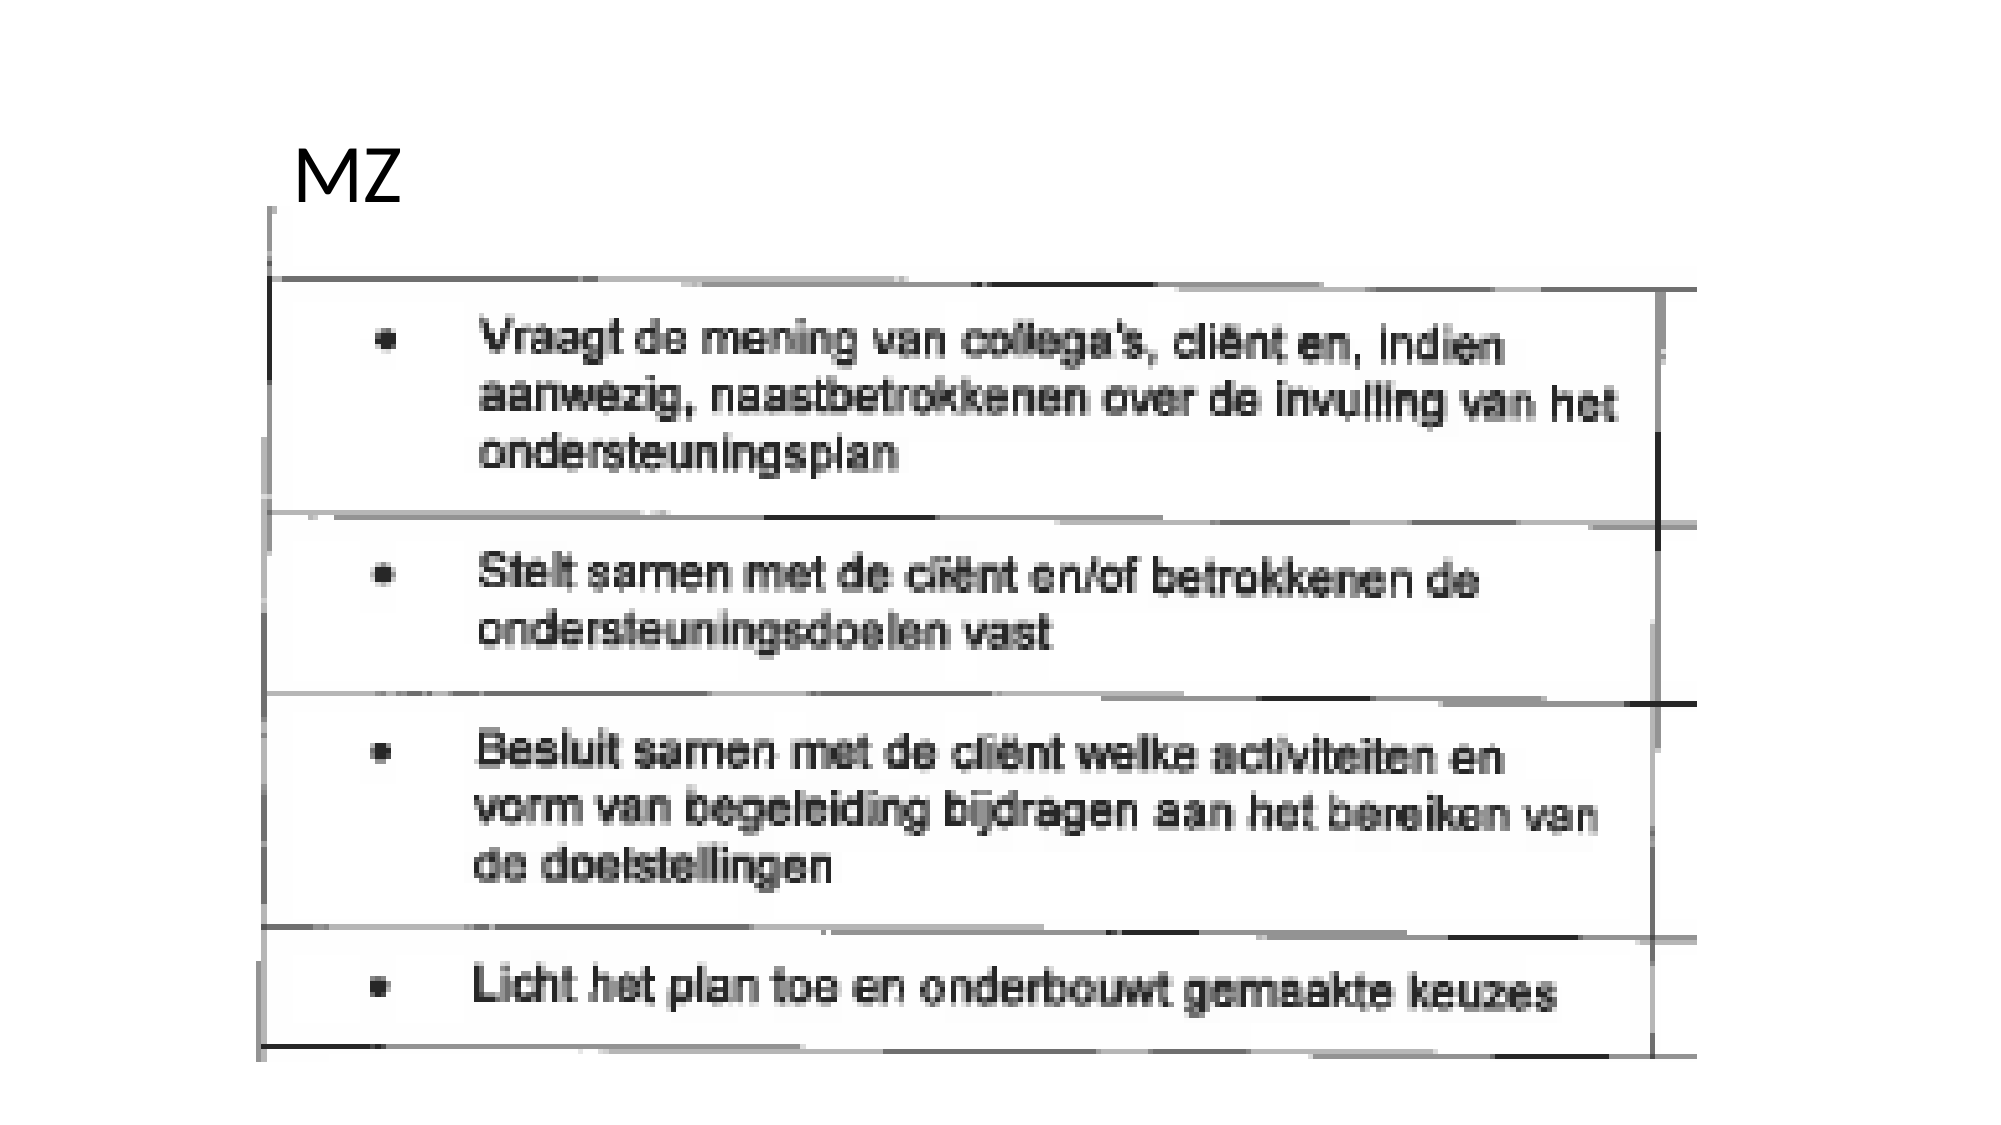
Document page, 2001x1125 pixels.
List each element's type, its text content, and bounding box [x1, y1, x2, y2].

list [206, 206, 1697, 1062]
text_box MZ [277, 111, 544, 206]
